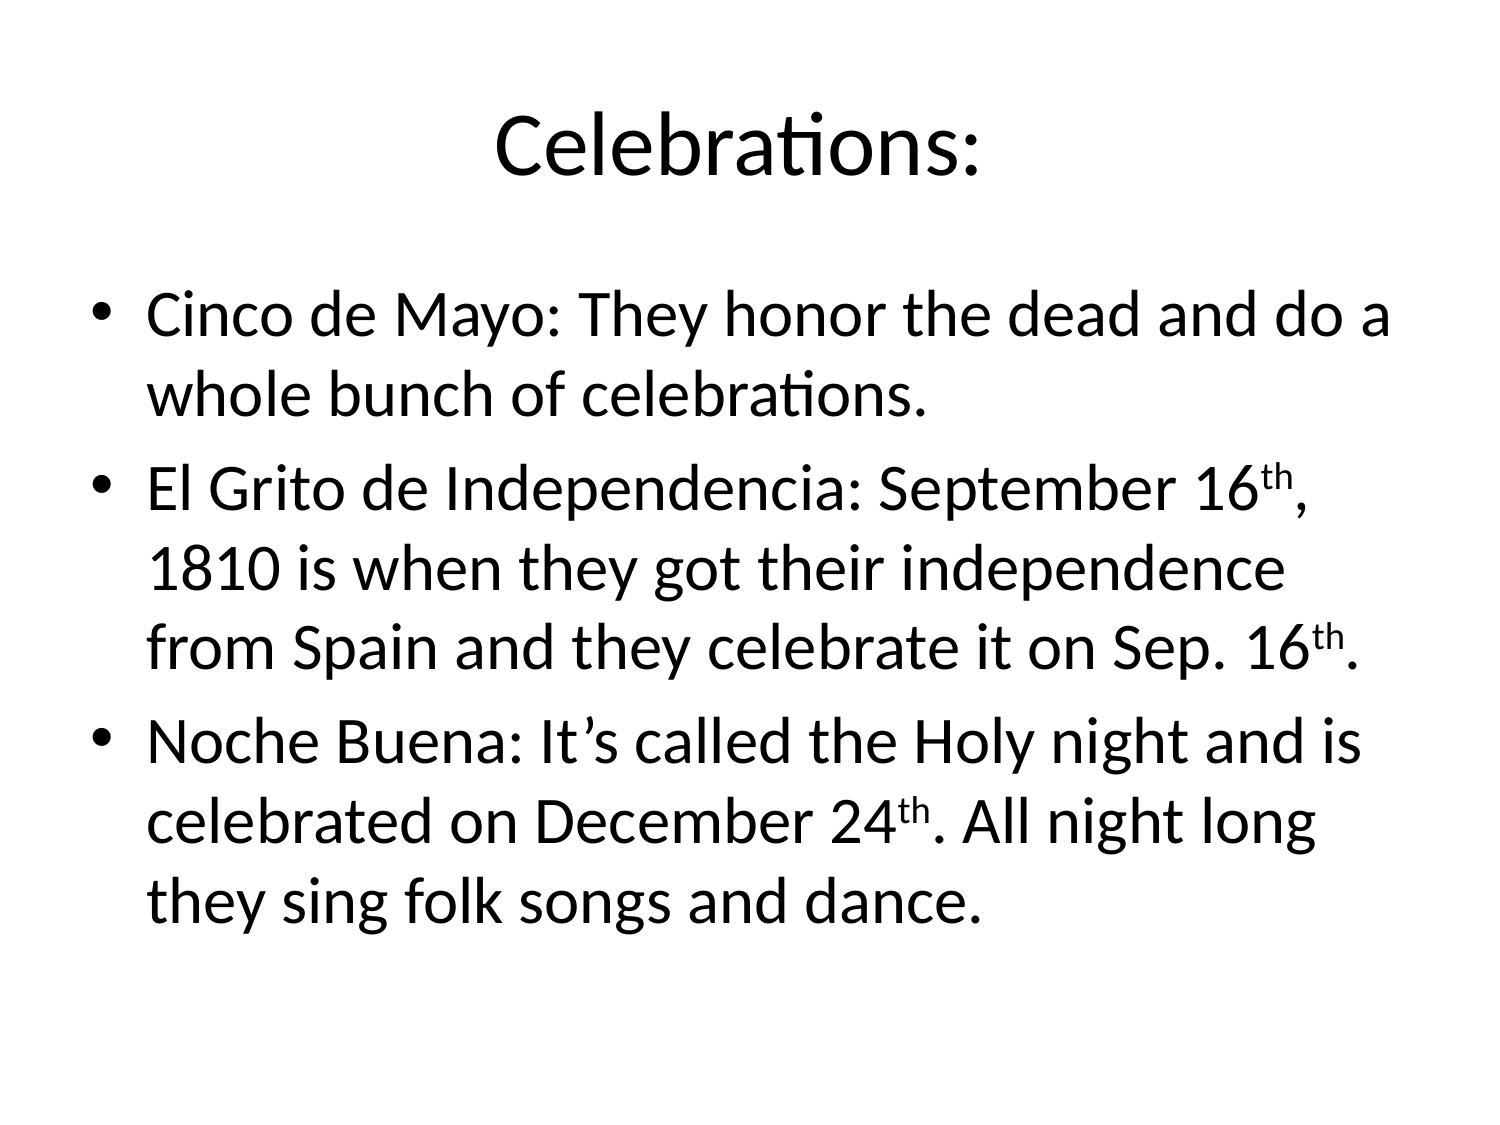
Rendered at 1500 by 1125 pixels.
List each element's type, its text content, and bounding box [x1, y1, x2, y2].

list Cinco de Mayo: They honor the dead and do a whole bunch of celebrations. El Grito de Independencia: September 16th, 1810 is when they got their independence from Spain and they celebrate it on Sep. 16th. Noche Buena: It’s called the Holy night and is celebrated on December 24th. All night long they sing folk songs and dance. [74, 262, 1426, 1006]
title Celebrations: [74, 44, 1426, 233]
